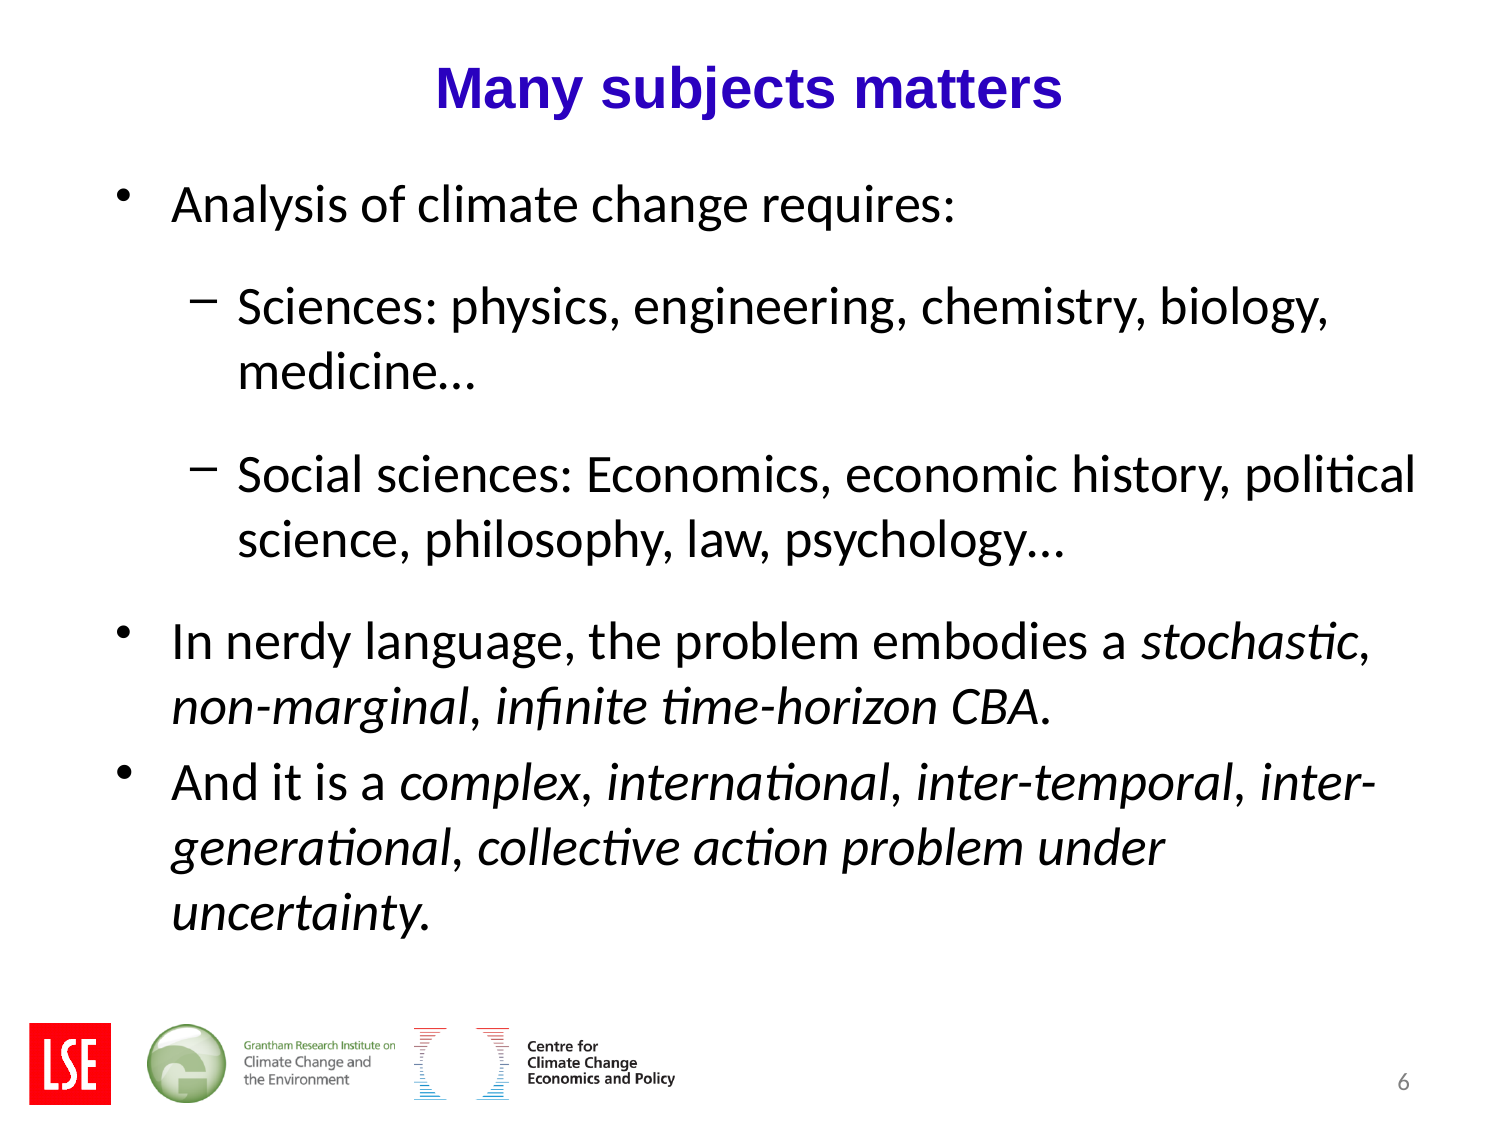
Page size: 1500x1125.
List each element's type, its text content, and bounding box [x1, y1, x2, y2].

picture [414, 1028, 675, 1100]
picture [147, 1024, 395, 1103]
title Many subjects matters [75, 45, 1425, 126]
list Analysis of climate change requires: Sciences: physics, engineering, chemistry, biology, medicine… Social sciences: Economics, economic history, political science, philosophy, law, psychology… In nerdy language, the problem embodies a stochastic, non-marginal, infinite time-horizon CBA. And it is a complex, international, inter-temporal, inter-generational, collective action problem under uncertainty. [100, 160, 1451, 846]
